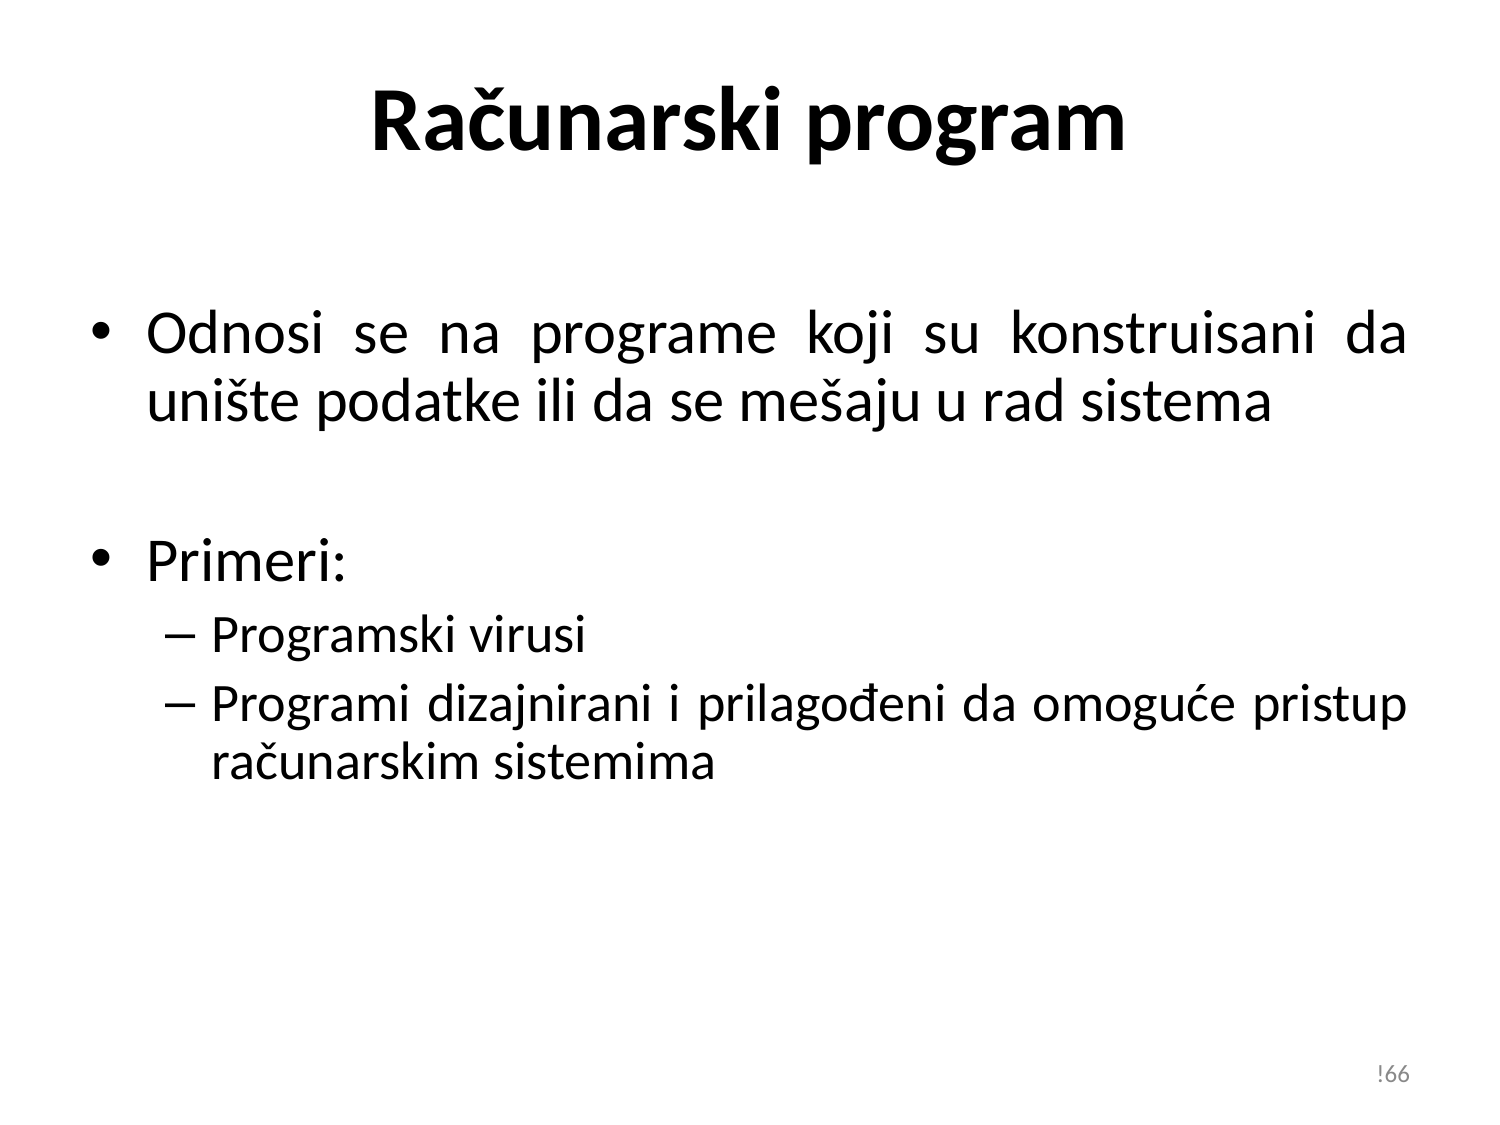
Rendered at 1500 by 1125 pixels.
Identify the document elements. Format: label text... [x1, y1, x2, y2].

slide_number !66 [1074, 1042, 1425, 1103]
title Računarski program [74, 19, 1426, 208]
list Odnosi se na programe koji su konstruisani da unište podatke ili da se mešaju u rad sistema Primeri: Programski virusi Programi dizajnirani i prilagođeni da omoguće pristup računarskim sistemima [74, 291, 1426, 858]
